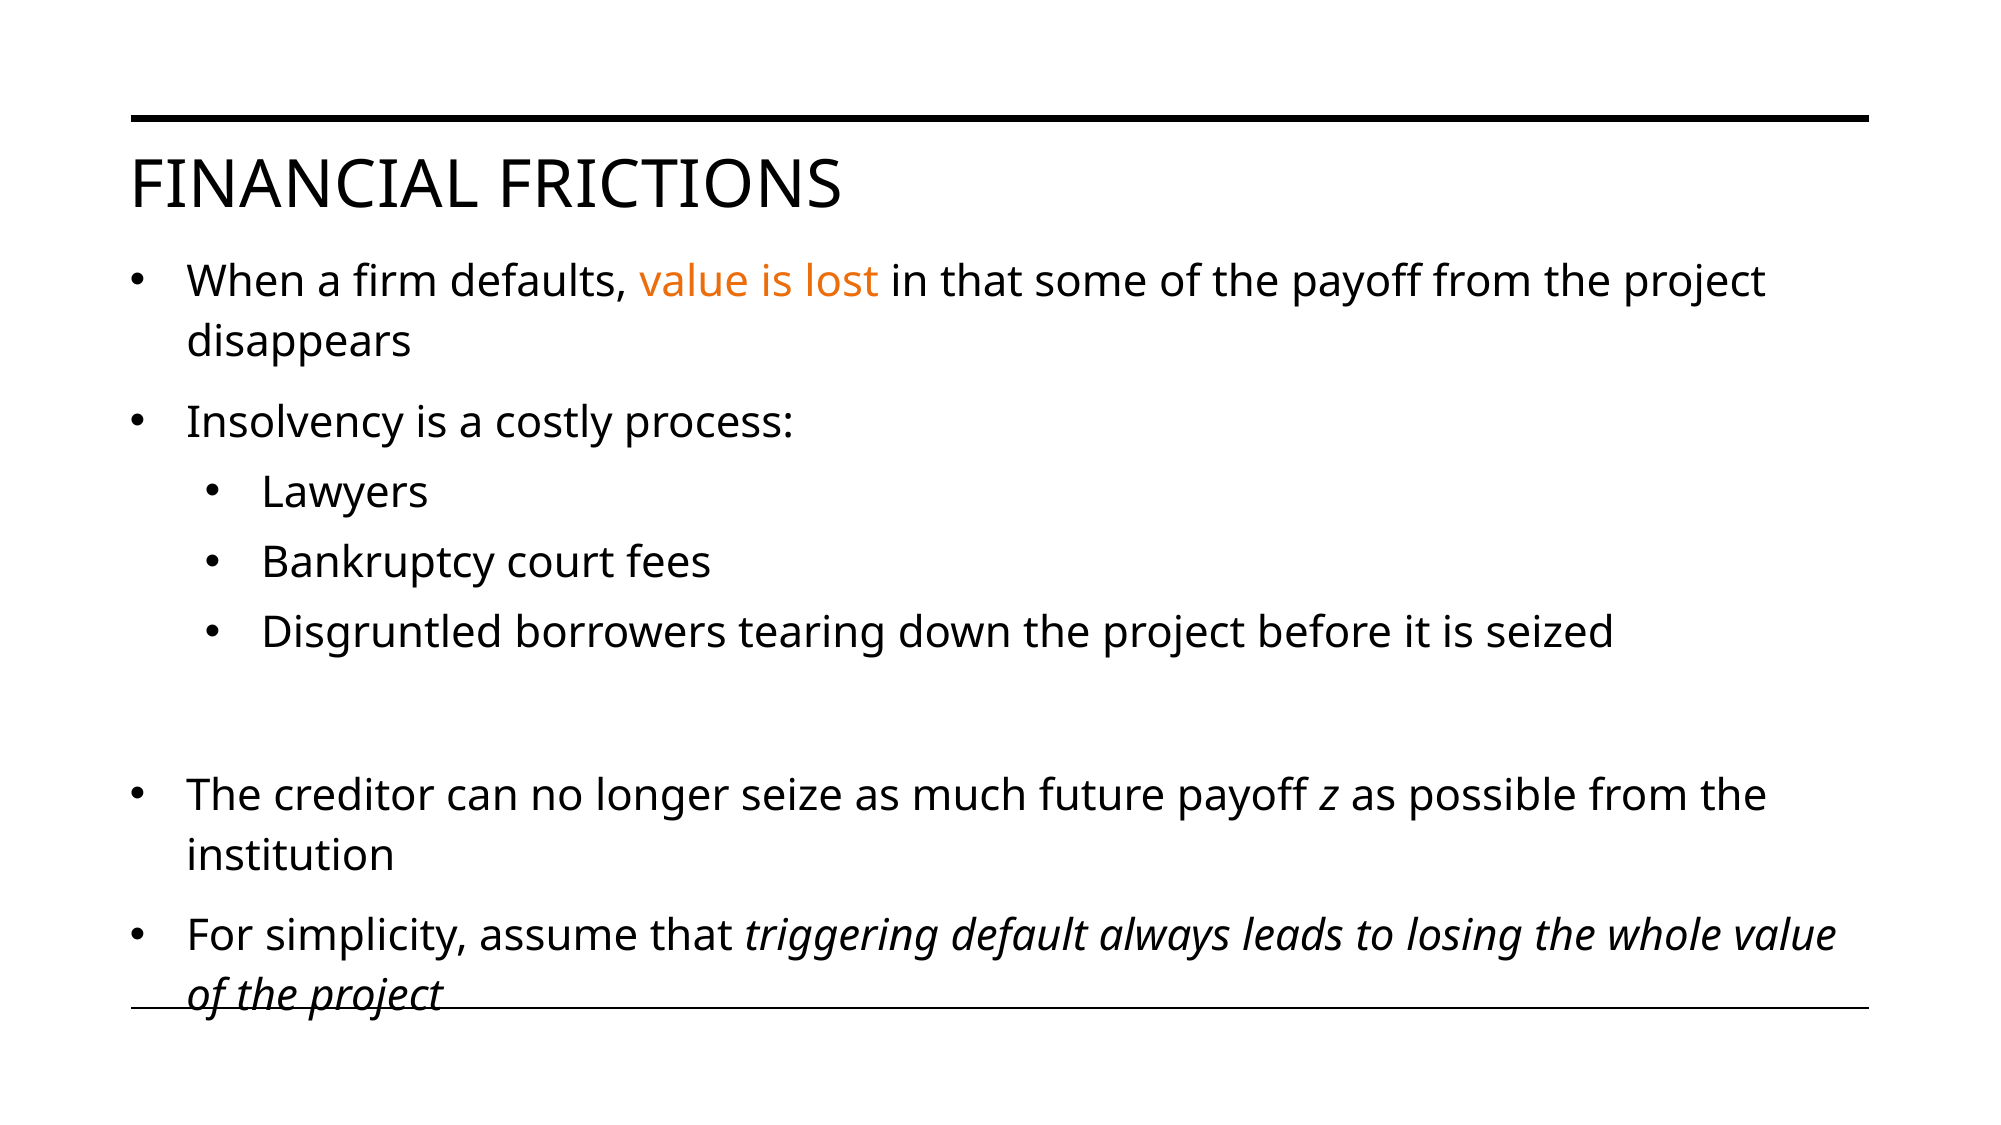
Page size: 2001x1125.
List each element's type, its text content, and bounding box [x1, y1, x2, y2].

title Financial Frictions [114, 132, 1869, 237]
list When a firm defaults, value is lost in that some of the payoff from the project disappears Insolvency is a costly process: Lawyers Bankruptcy court fees Disgruntled borrowers tearing down the project before it is seized The creditor can no longer seize as much future payoff z as possible from the institution For simplicity, assume that triggering default always leads to losing the whole value of the project [114, 237, 1869, 974]
